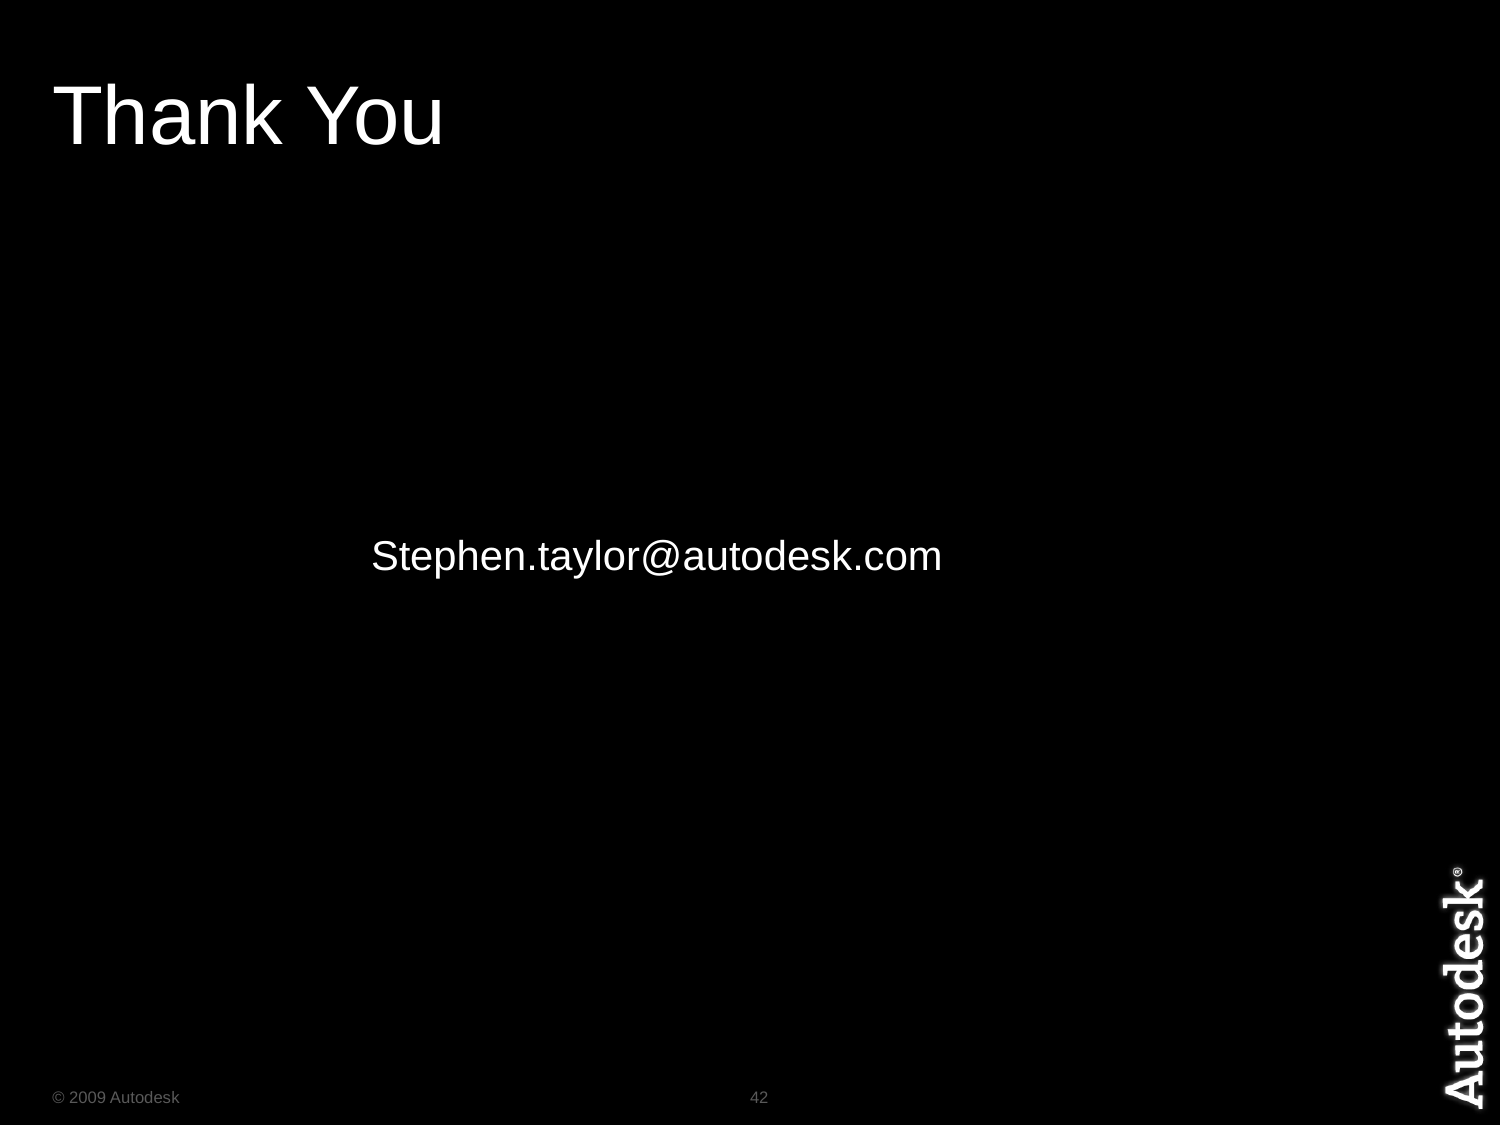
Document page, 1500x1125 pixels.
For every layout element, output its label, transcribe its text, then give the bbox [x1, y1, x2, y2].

list Stephen.taylor@autodesk.com [52, 231, 1401, 1073]
picture [1402, 0, 1500, 1125]
title Thank You [52, 22, 1401, 211]
